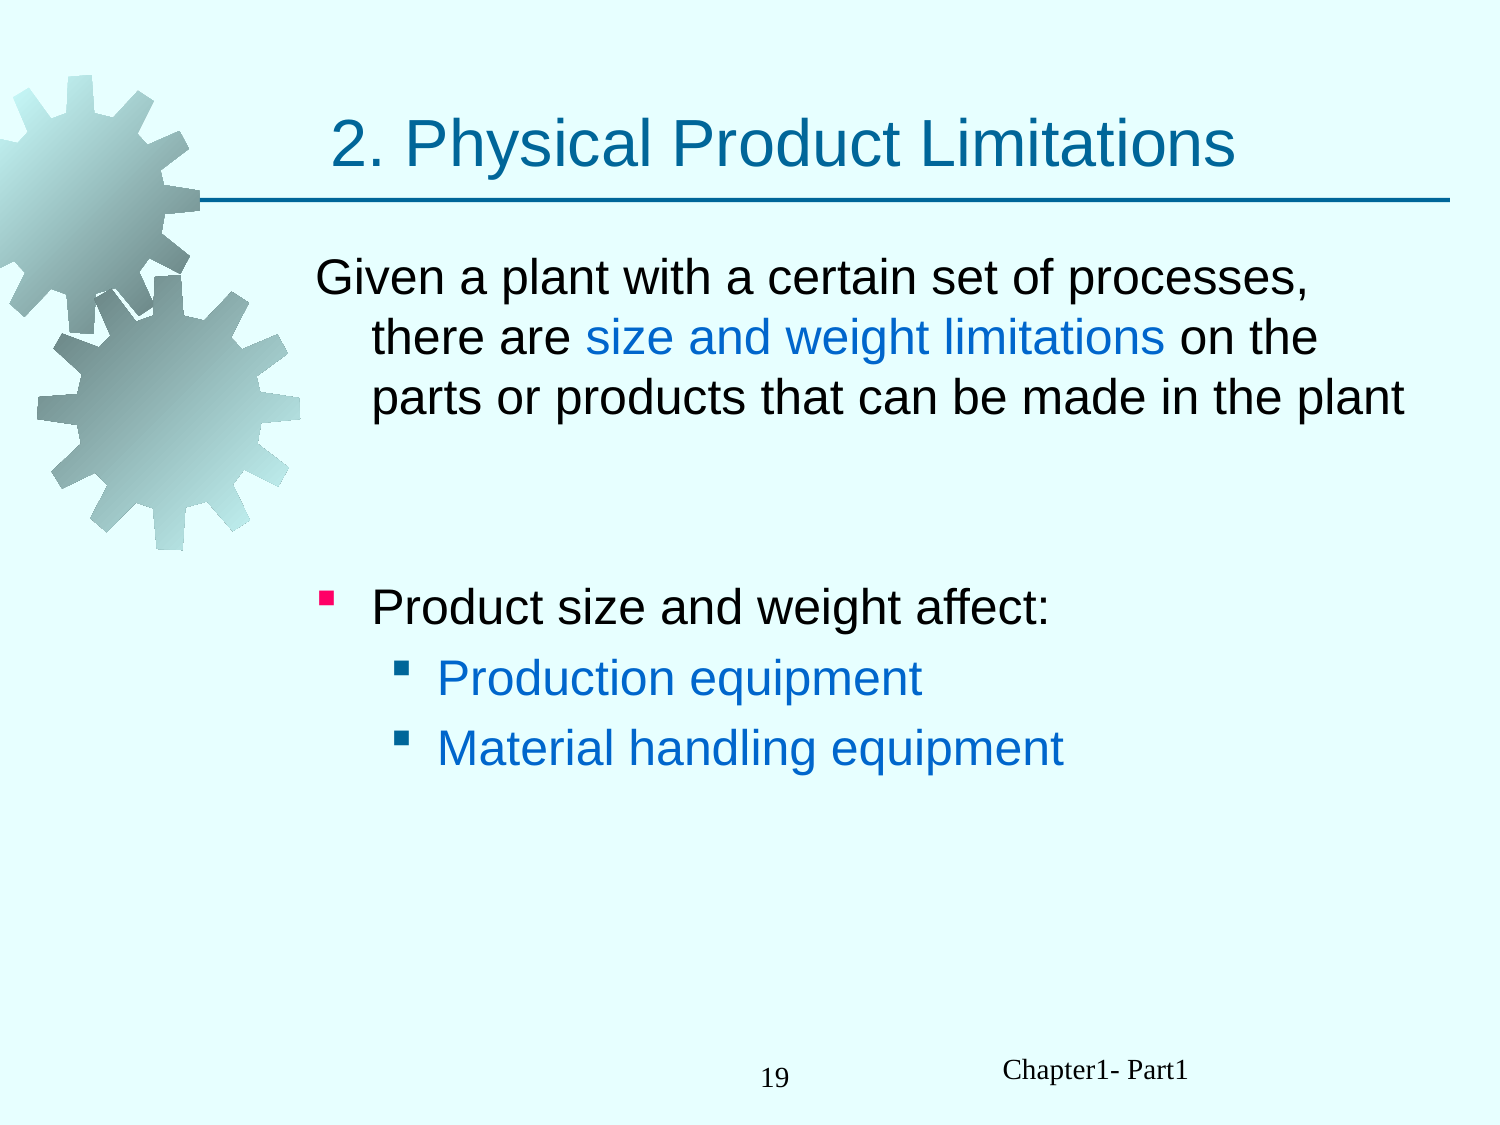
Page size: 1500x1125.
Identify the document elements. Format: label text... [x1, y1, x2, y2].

list Given a plant with a certain set of processes, there are size and weight limitations on the parts or products that can be made in the plant Product size and weight affect: Production equipment Material handling equipment [299, 237, 1426, 1001]
footer Chapter1- Part1 [987, 1042, 1463, 1122]
title 2. Physical Product Limitations [185, 35, 1402, 190]
slide_number 19 [599, 1050, 951, 1125]
